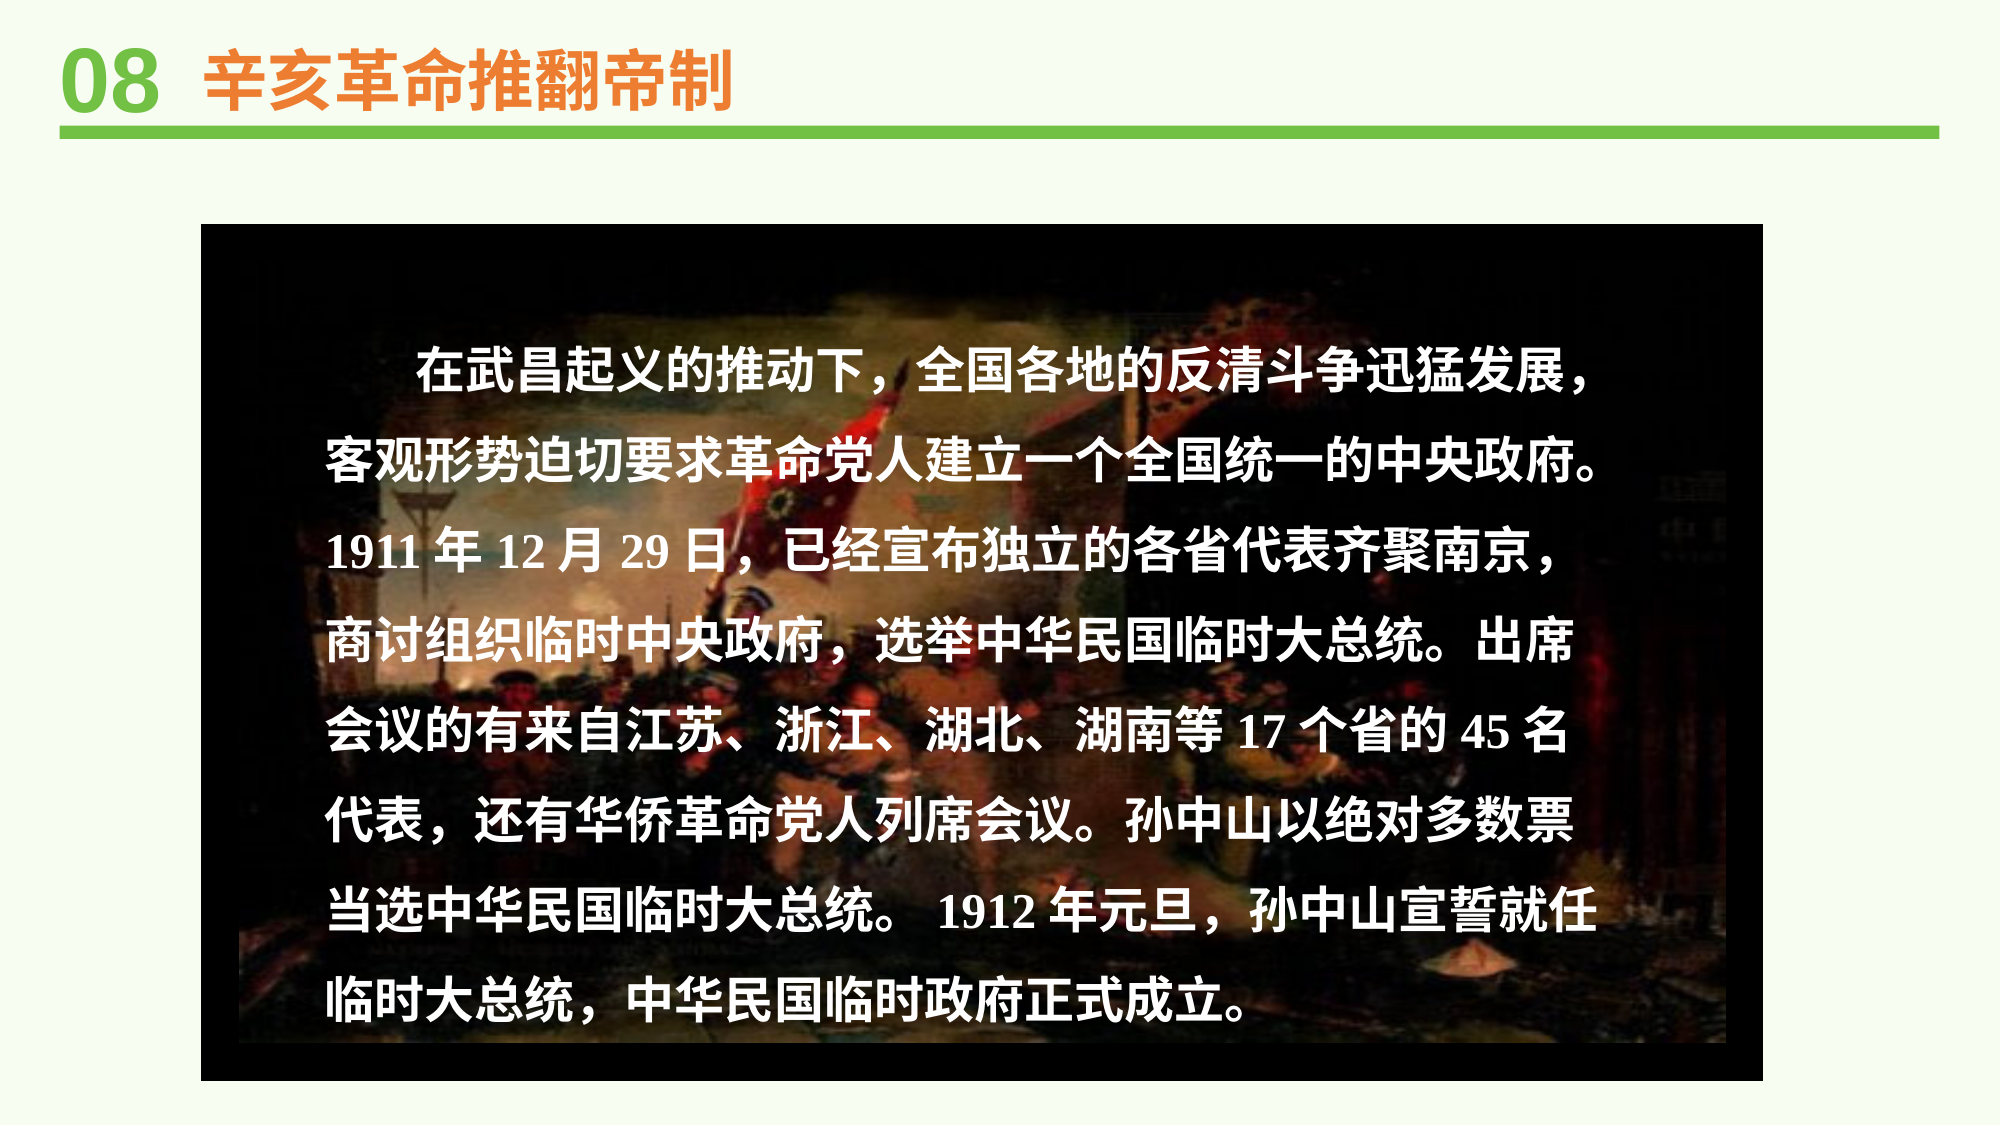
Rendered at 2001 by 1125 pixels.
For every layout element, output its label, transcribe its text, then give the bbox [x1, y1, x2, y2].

text_box 08 [59, 24, 161, 125]
text_box 辛亥革命推翻帝制 [186, 31, 855, 127]
text_box [59, 125, 1940, 140]
picture [238, 261, 1726, 1044]
